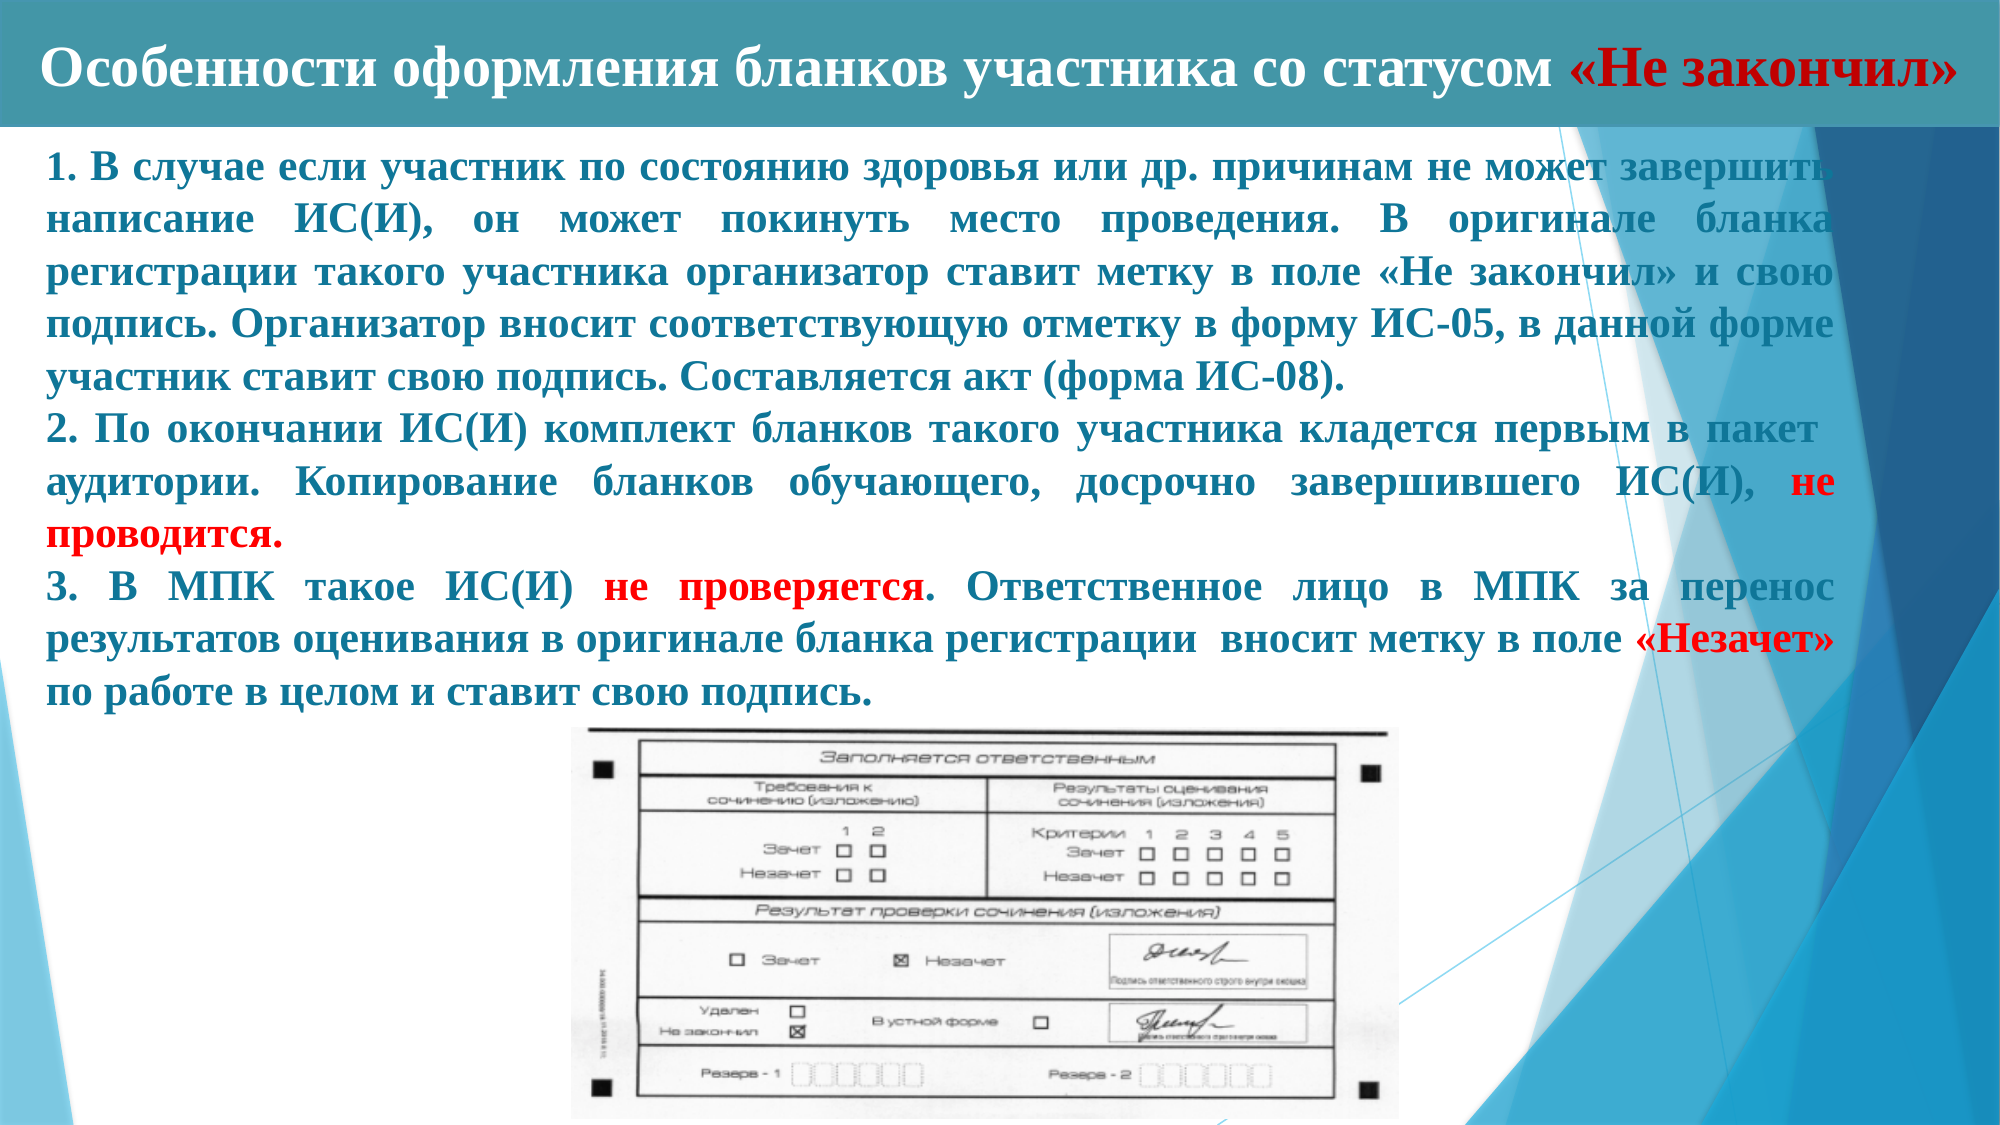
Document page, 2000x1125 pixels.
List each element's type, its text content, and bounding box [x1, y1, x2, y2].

picture [571, 726, 1400, 1119]
text_box Особенности оформления бланков участника со статусом «Не закончил» [0, 0, 2000, 127]
text_box 1. В случае если участник по состоянию здоровья или др. причинам не может завершить написание ИС(И), он может покинуть место проведения. В оригинале бланка регистрации такого участника организатор ставит метку в поле «Не закончил» и свою подпись. Организатор вносит соответствующую отметку в форму ИС-05, в данной форме участник ставит свою подпись. Составляется акт (форма ИС-08). 2. По окончании ИС(И) комплект бланков такого участника кладется первым в пакет аудитории. Копирование бланков обучающего, досрочно завершившего ИС(И), не проводится. 3. В МПК такое ИС(И) не проверяется. Ответственное лицо в МПК за перенос результатов оценивания в оригинале бланка регистрации вносит метку в поле «Незачет» по работе в целом и ставит свою подпись. [31, 129, 1851, 722]
